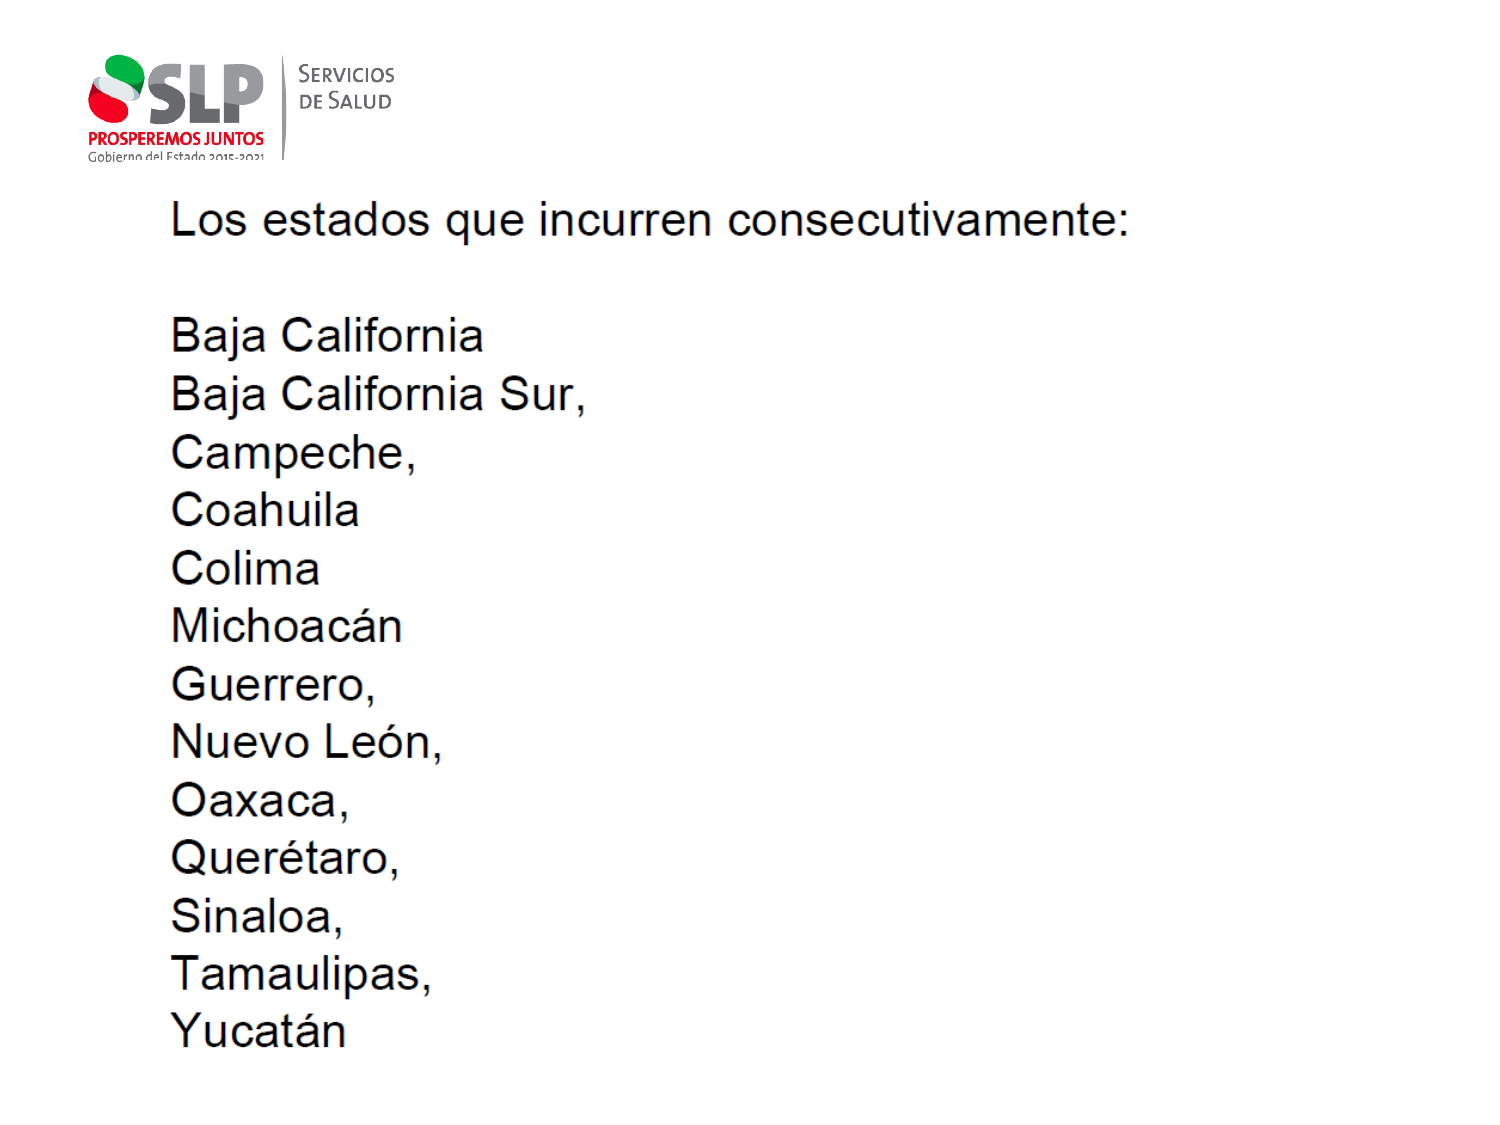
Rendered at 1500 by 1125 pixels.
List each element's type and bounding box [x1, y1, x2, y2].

picture [88, 54, 1398, 1083]
